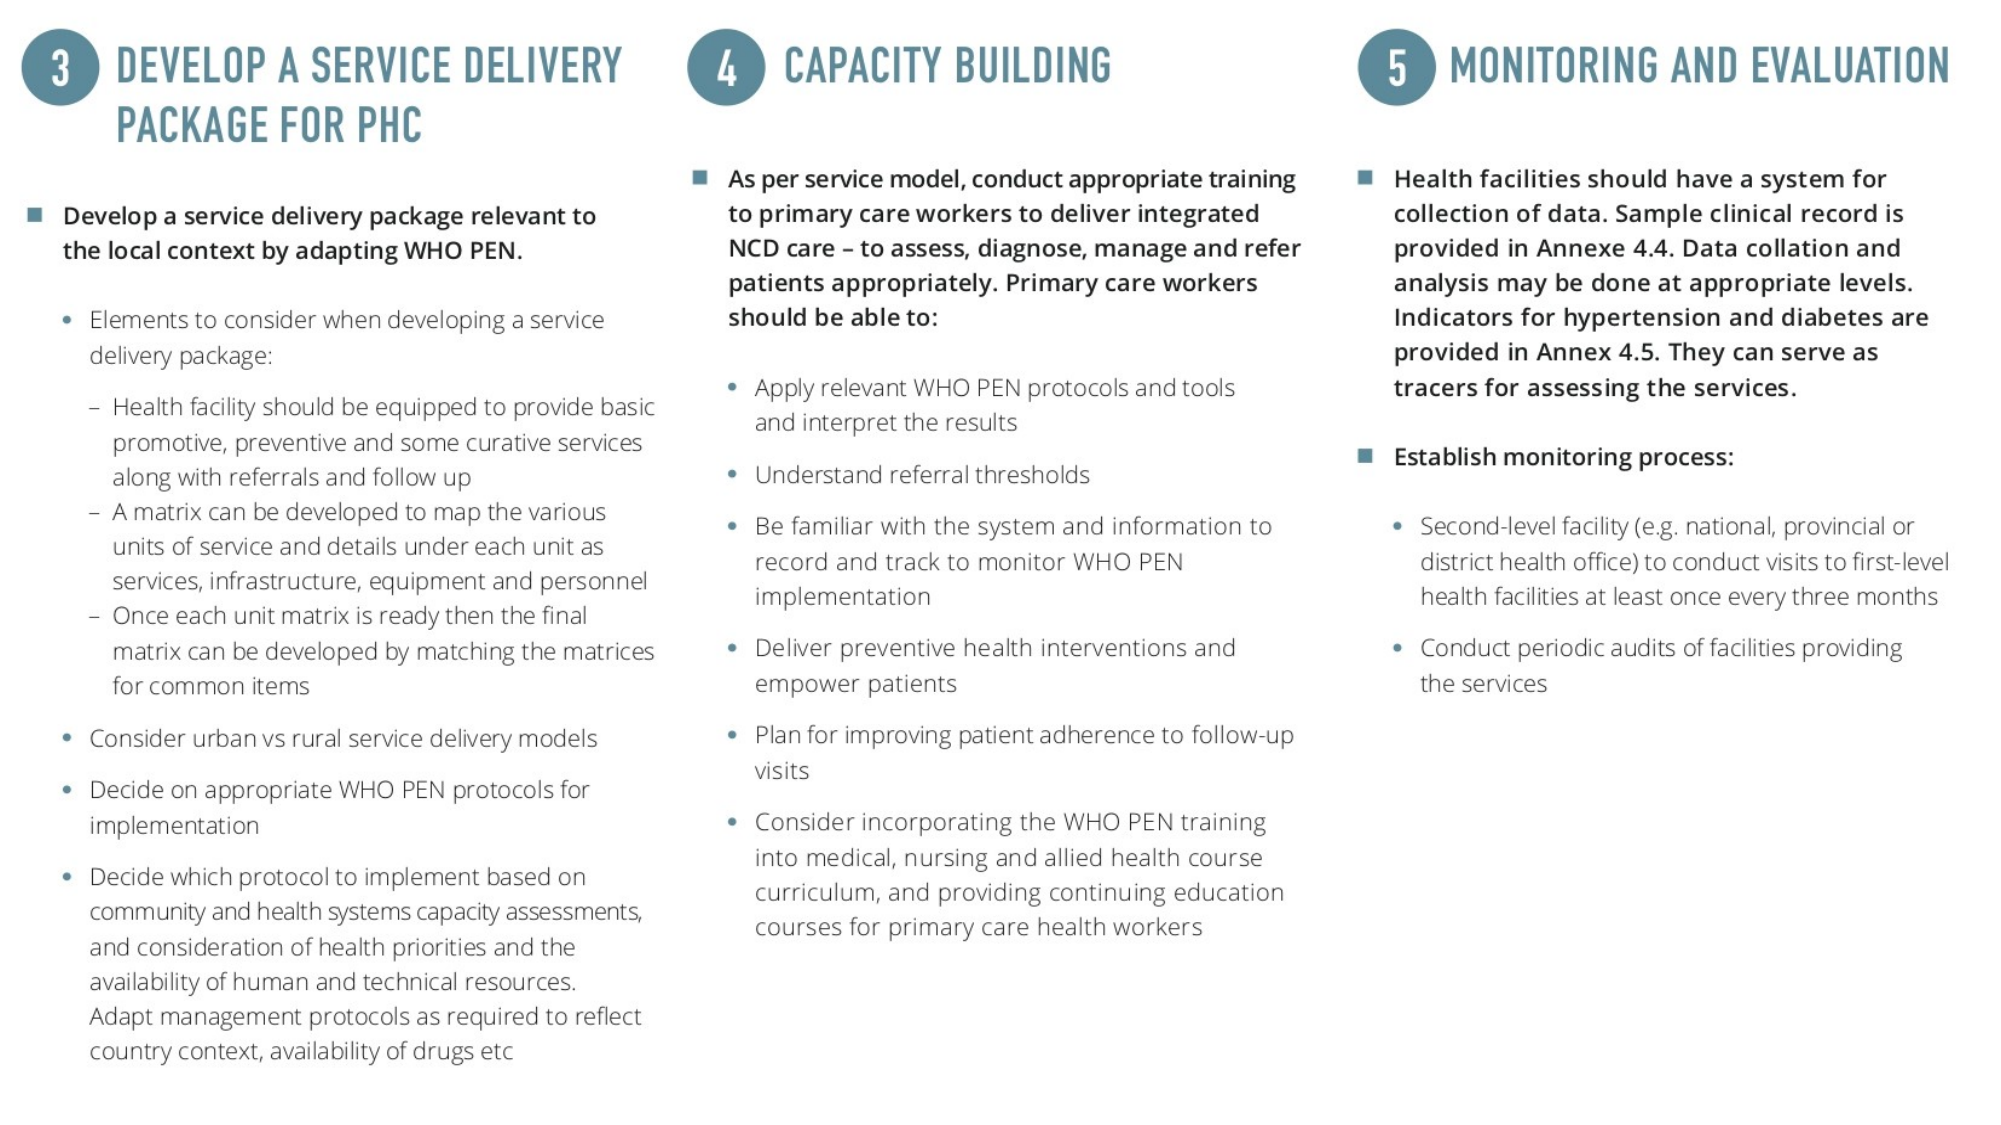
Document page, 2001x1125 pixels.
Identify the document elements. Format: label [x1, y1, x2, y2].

list [0, 0, 2000, 1125]
